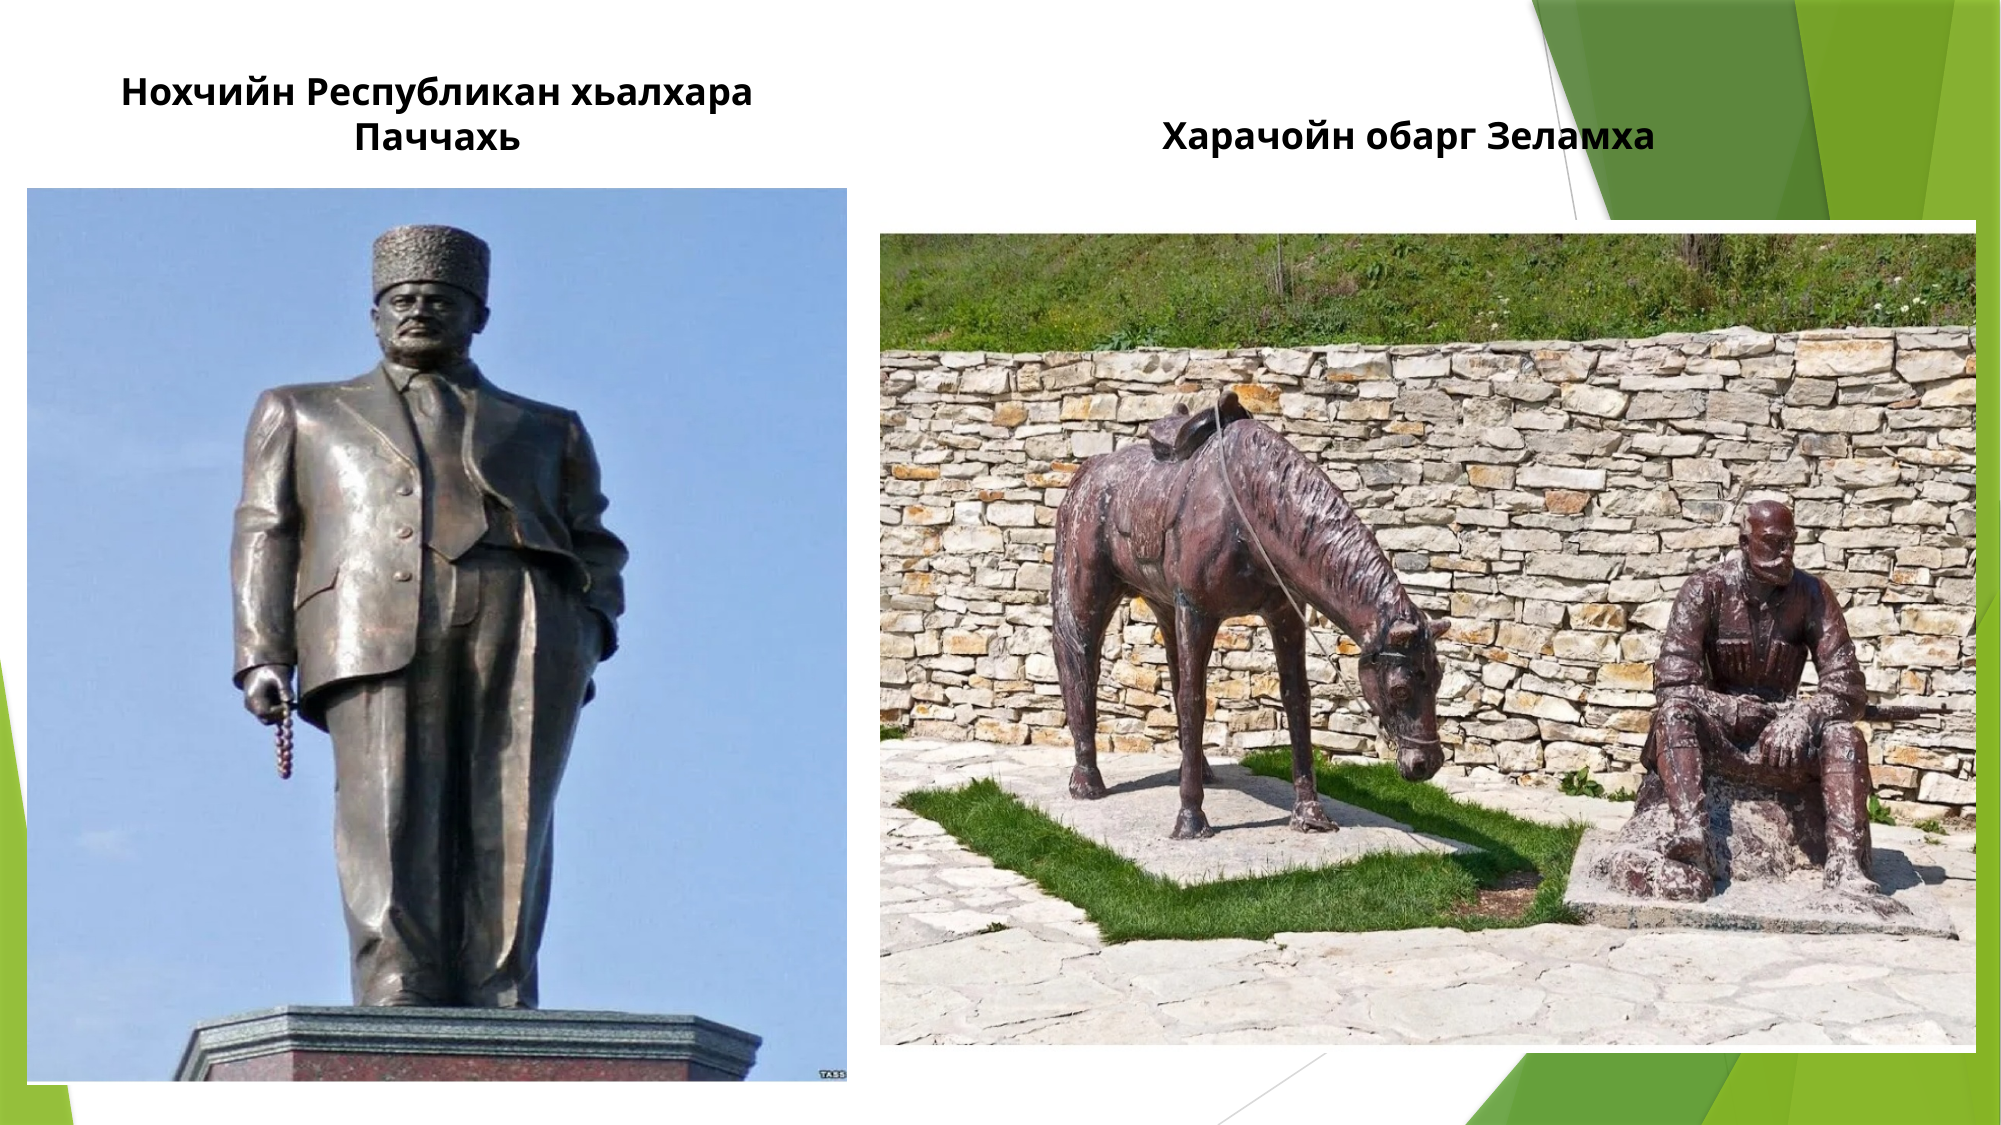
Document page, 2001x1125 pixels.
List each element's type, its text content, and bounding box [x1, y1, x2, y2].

picture [879, 219, 1976, 1054]
picture [27, 188, 847, 1085]
text_box Харачойн обарг Зеламха [1030, 105, 1789, 165]
text_box Нохчийн Республикан хьалхара Паччахь [54, 60, 821, 166]
